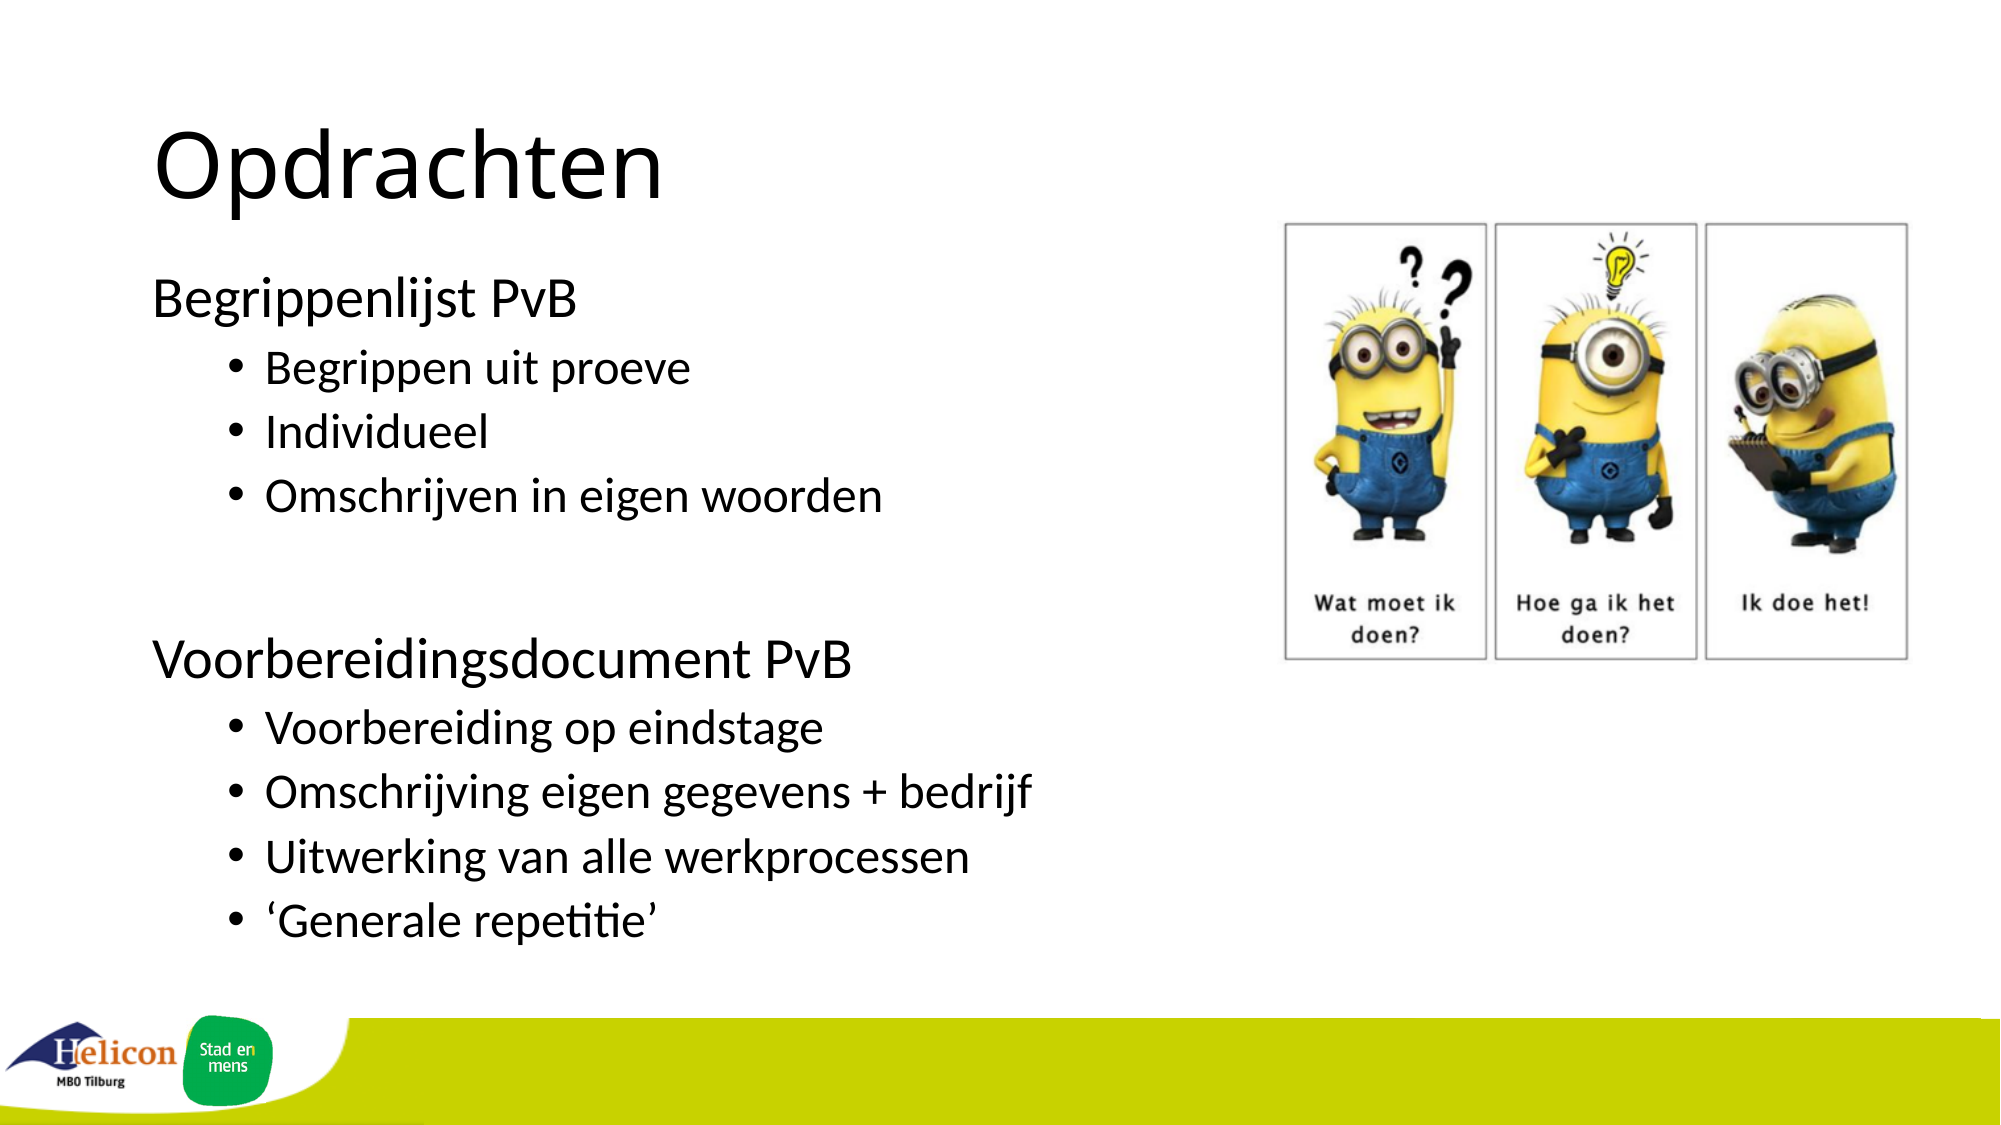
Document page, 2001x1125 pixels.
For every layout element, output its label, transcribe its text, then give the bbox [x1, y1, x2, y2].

title Opdrachten [137, 59, 1863, 259]
picture [1276, 214, 1913, 667]
list Begrippenlijst PvB Begrippen uit proeve Individueel Omschrijven in eigen woorden Voorbereidingsdocument PvB Voorbereiding op eindstage Omschrijving eigen gegevens + bedrijf Uitwerking van alle werkprocessen ‘Generale repetitie’ [137, 259, 1863, 996]
picture [0, 1013, 424, 1125]
